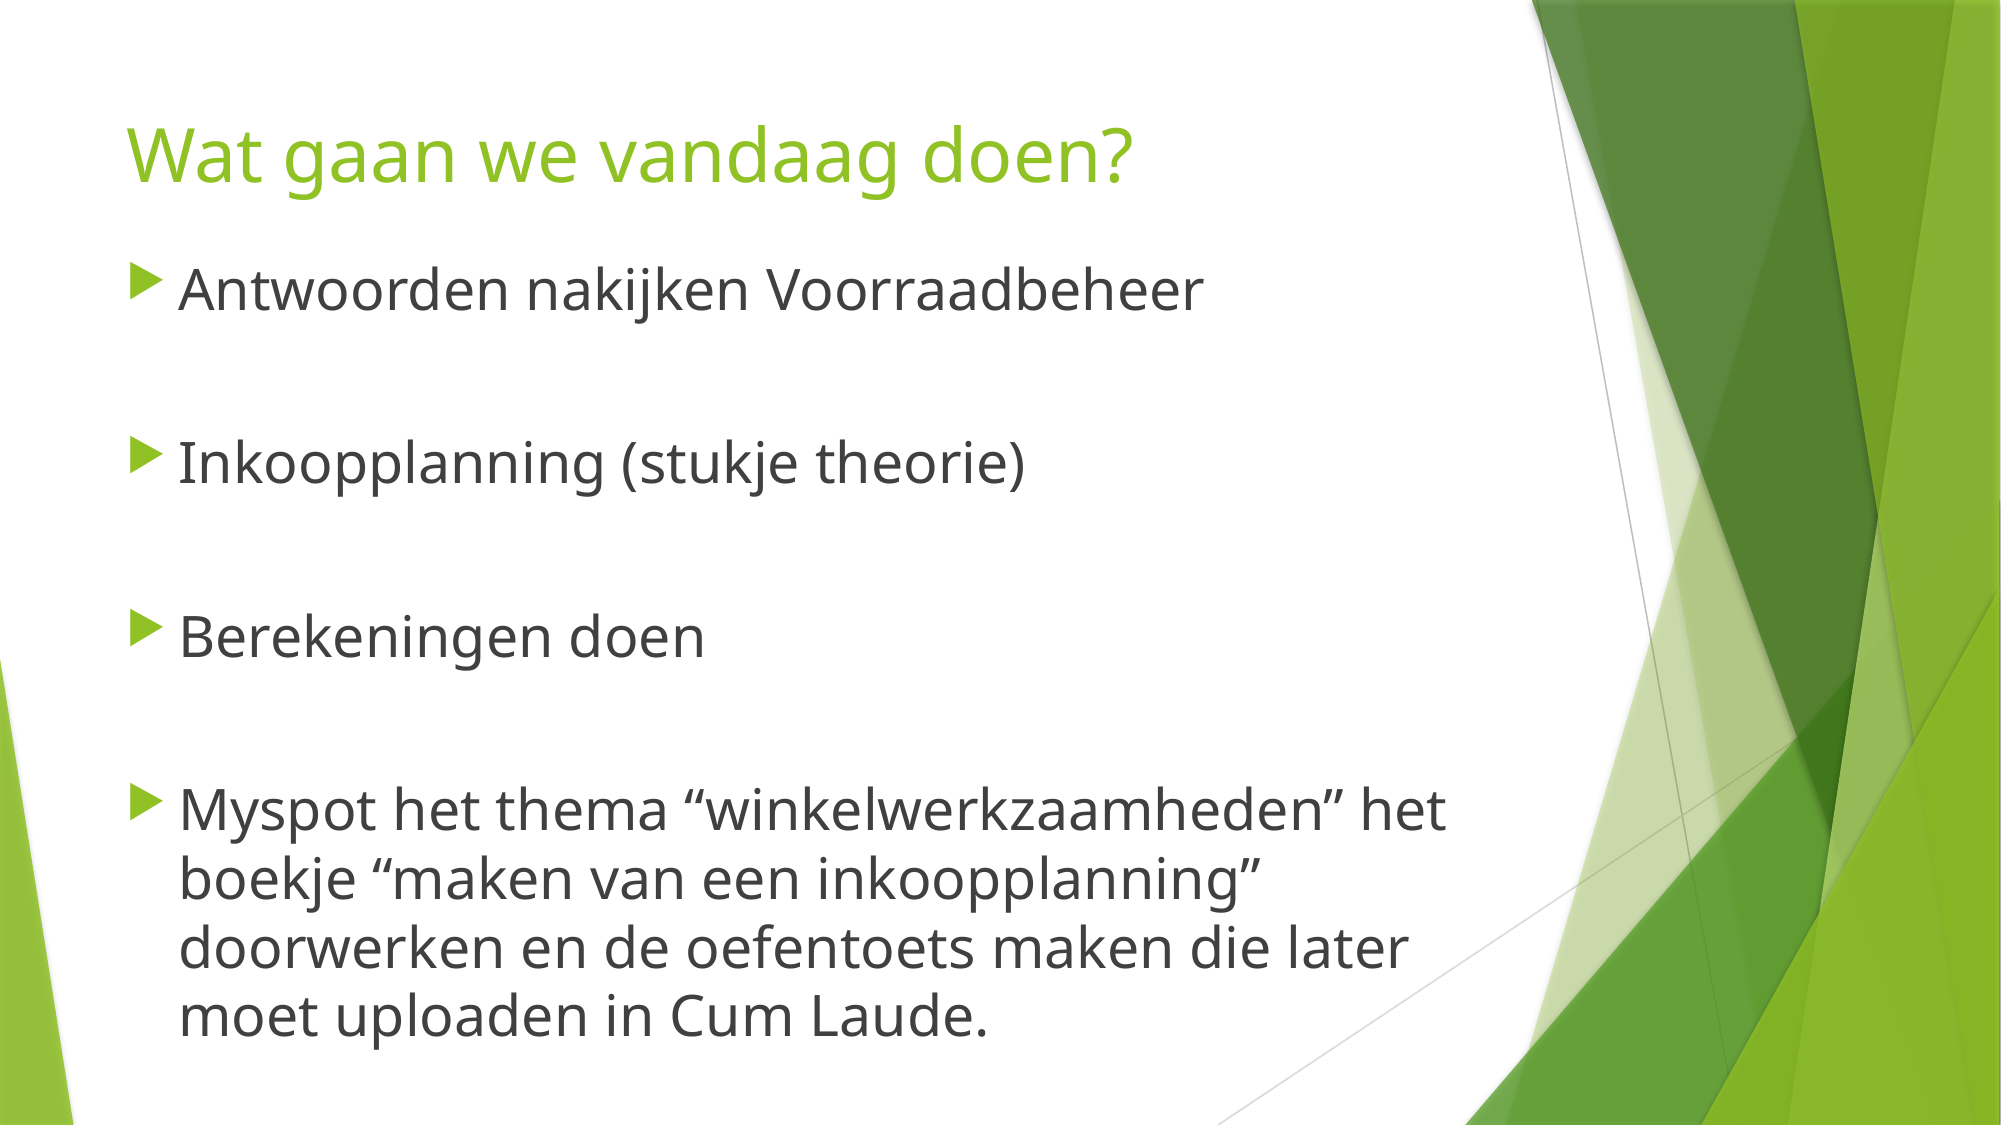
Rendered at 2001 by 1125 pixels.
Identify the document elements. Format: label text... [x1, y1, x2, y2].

list Antwoorden nakijken Voorraadbeheer Inkoopplanning (stukje theorie) Berekeningen doen Myspot het thema “winkelwerkzaamheden” het boekje “maken van een inkoopplanning” doorwerken en de oefentoets maken die later moet uploaden in Cum Laude. [111, 245, 1579, 1063]
title Wat gaan we vandaag doen? [111, 99, 1522, 245]
